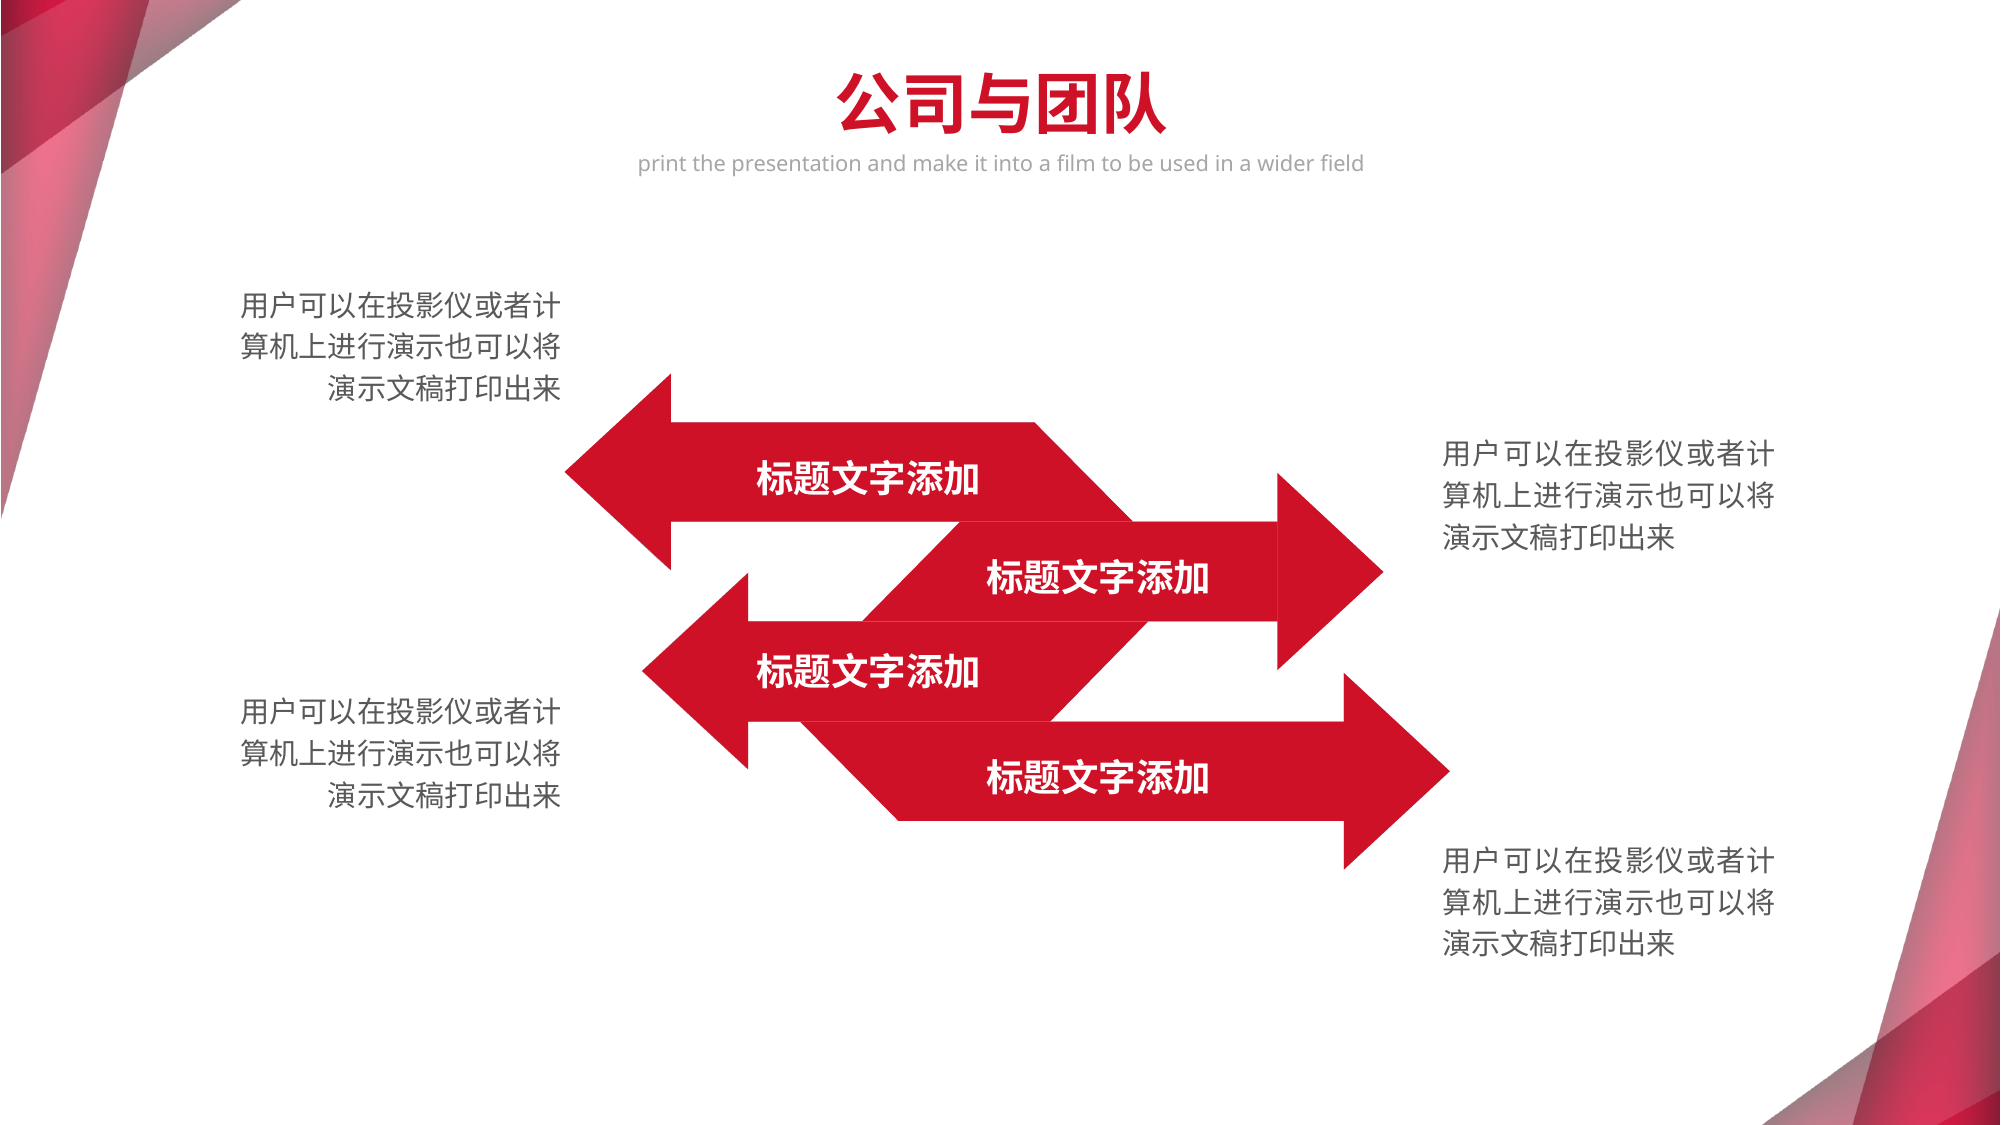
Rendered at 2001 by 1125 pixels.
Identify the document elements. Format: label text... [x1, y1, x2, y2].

text_box 用户可以在投影仪或者计算机上进行演示也可以将演示文稿打印出来 [1450, 420, 1792, 562]
picture [2, 0, 303, 520]
text_box 用户可以在投影仪或者计算机上进行演示也可以将演示文稿打印出来 [213, 679, 564, 820]
picture [1697, 606, 1999, 1125]
text_box 用户可以在投影仪或者计算机上进行演示也可以将演示文稿打印出来 [1427, 827, 1792, 969]
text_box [544, 54, 1459, 184]
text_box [564, 373, 1450, 870]
text_box 用户可以在投影仪或者计算机上进行演示也可以将演示文稿打印出来 [213, 272, 577, 414]
